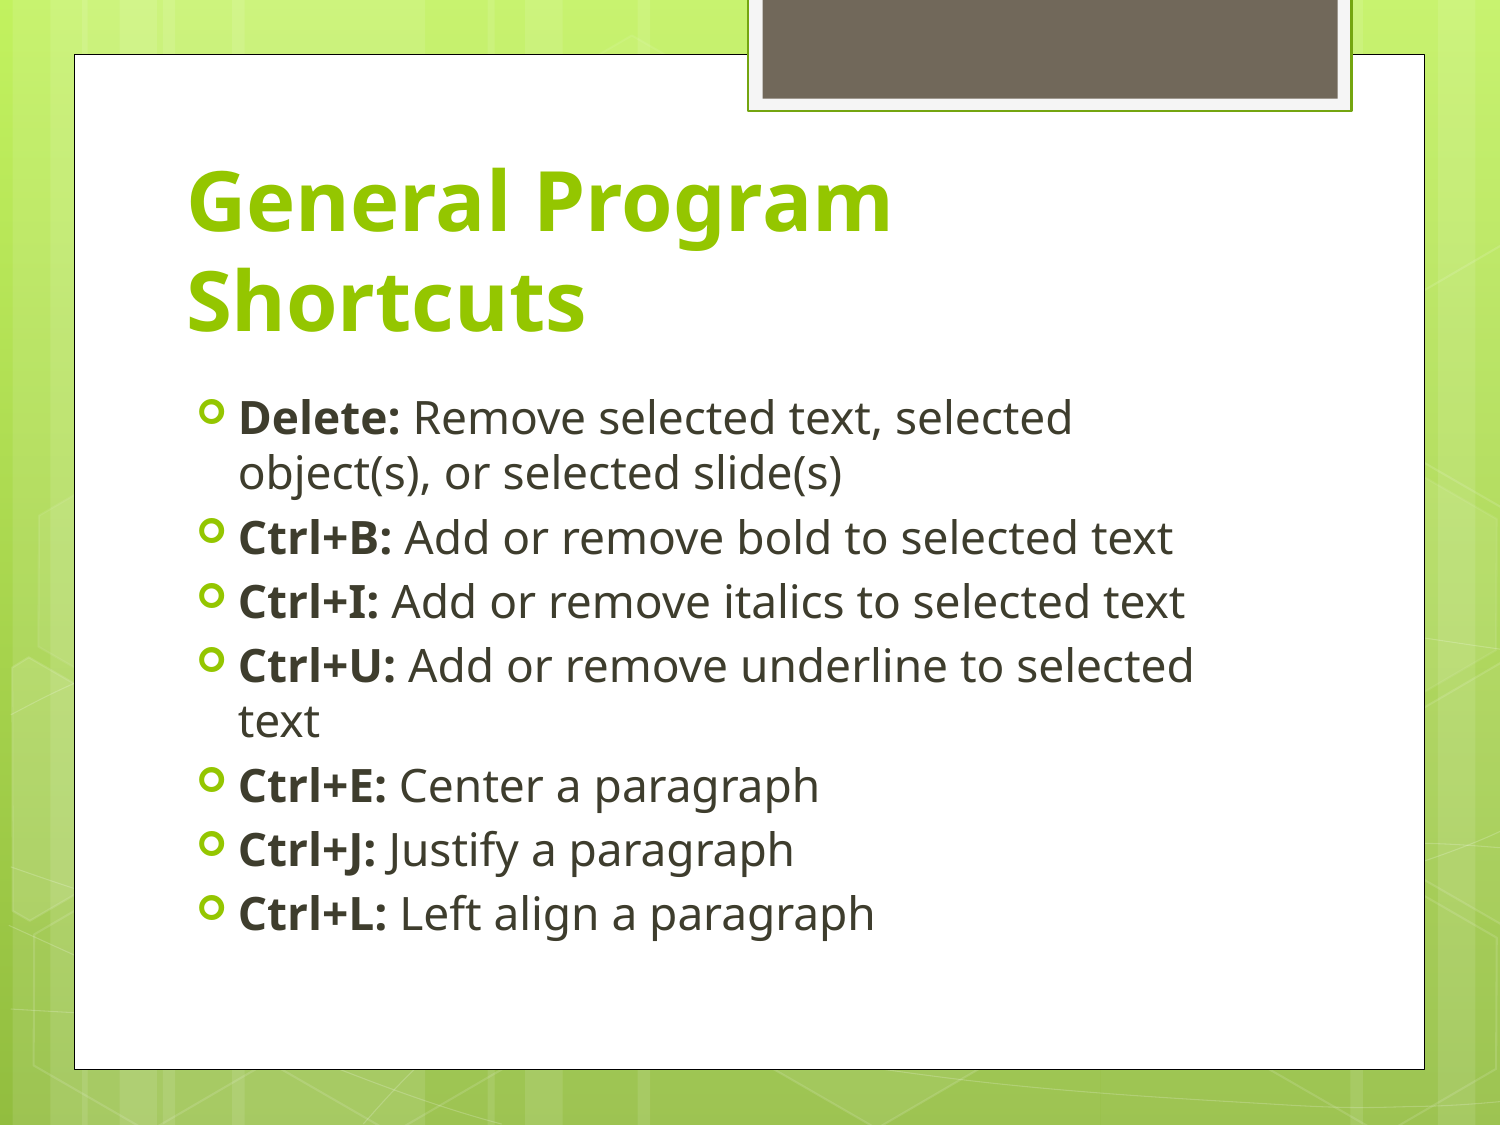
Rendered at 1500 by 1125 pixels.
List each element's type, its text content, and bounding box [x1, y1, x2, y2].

title General Program Shortcuts [171, 168, 1324, 357]
list Delete: Remove selected text, selected object(s), or selected slide(s) Ctrl+B: Add or remove bold to selected text Ctrl+I: Add or remove italics to selected text Ctrl+U: Add or remove underline to selected text Ctrl+E: Center a paragraph Ctrl+J: Justify a paragraph Ctrl+L: Left align a paragraph [171, 381, 1283, 957]
